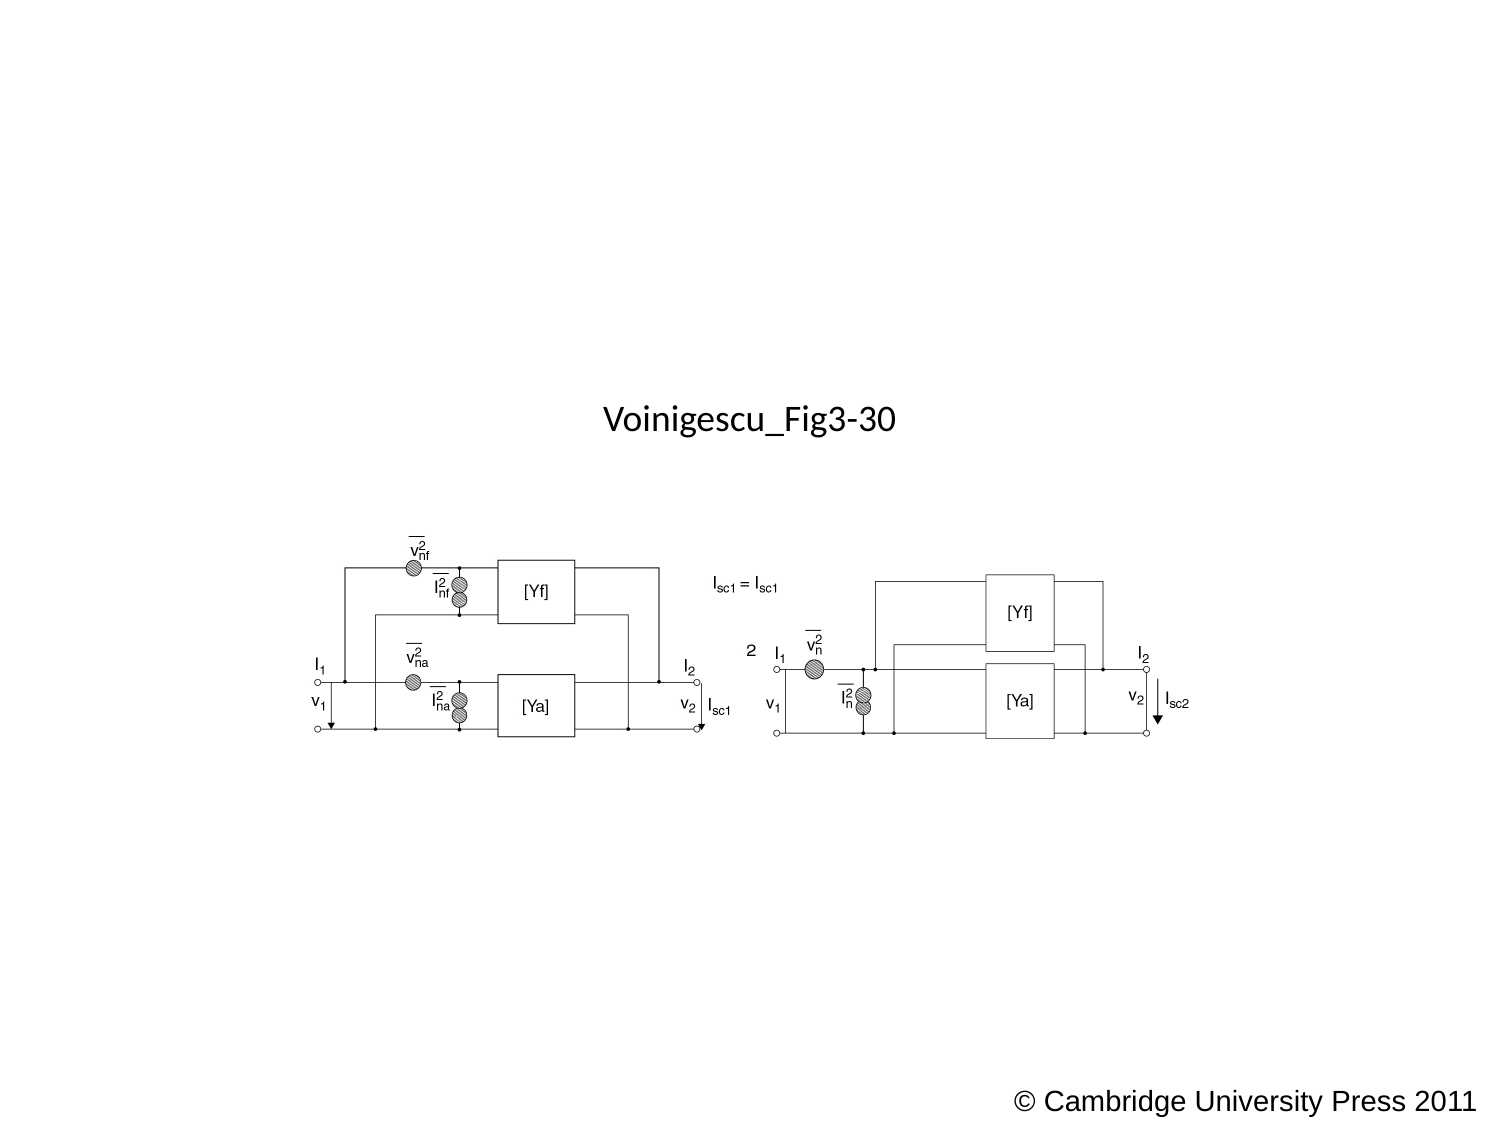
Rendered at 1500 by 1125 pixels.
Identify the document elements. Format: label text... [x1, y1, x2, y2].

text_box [311, 386, 1189, 739]
text_box © Cambridge University Press 2011 [907, 1074, 1493, 1125]
